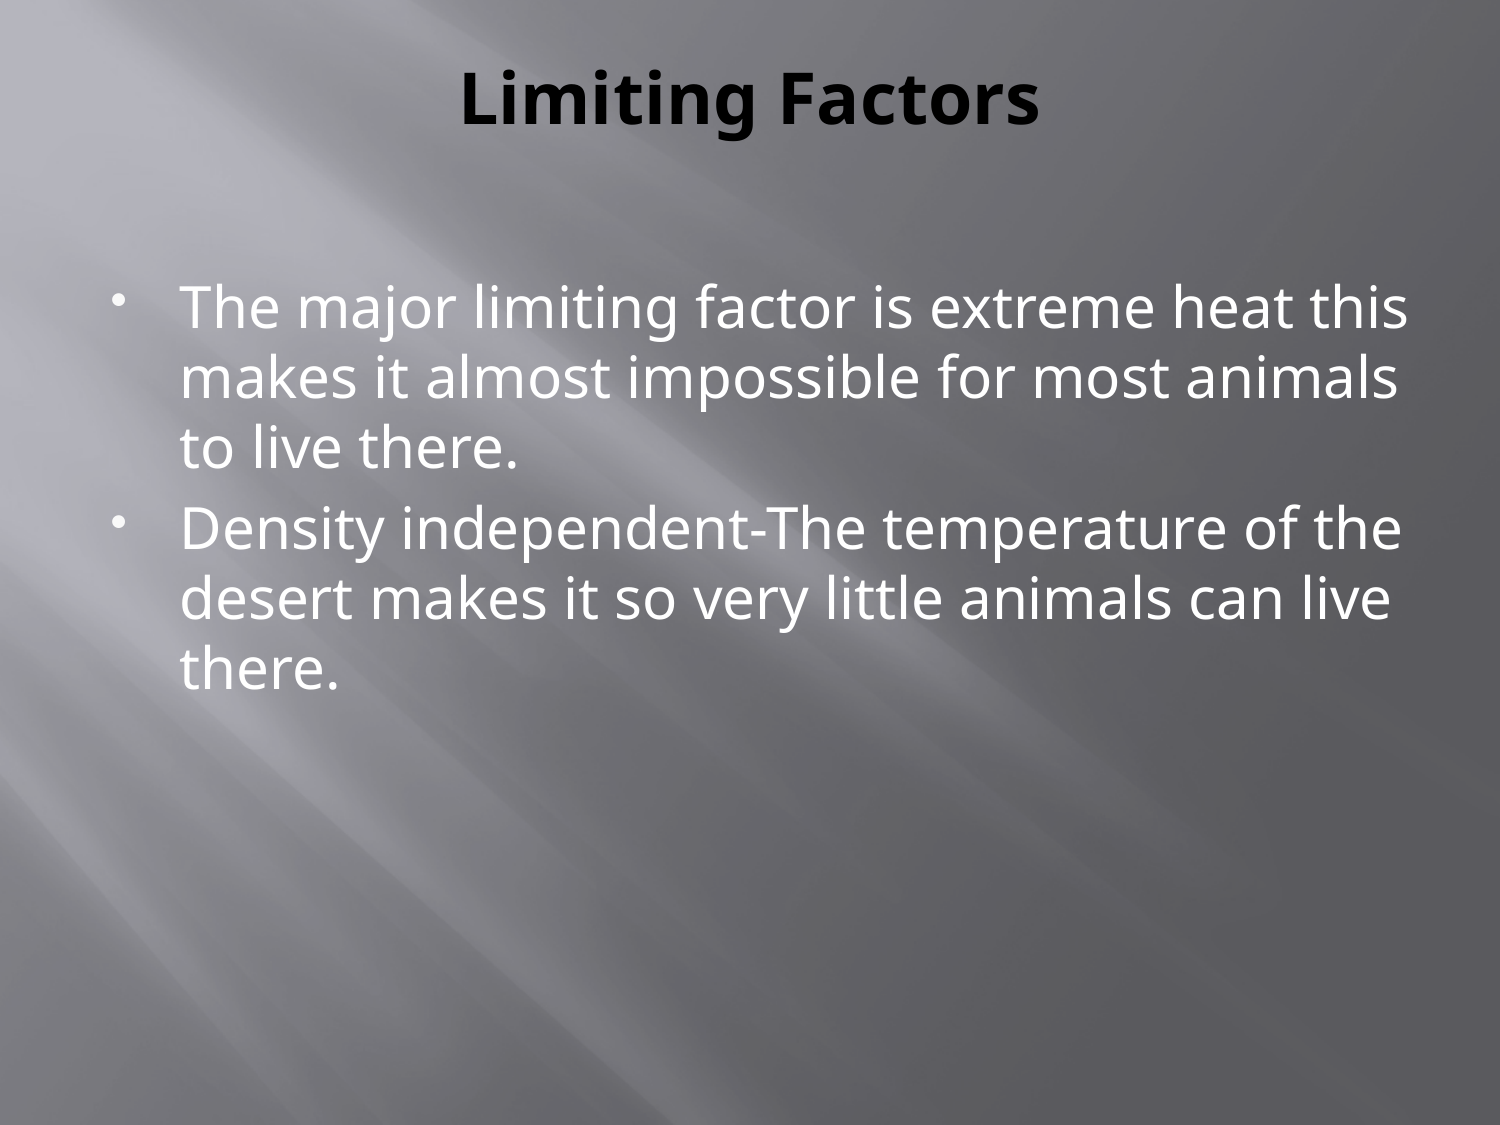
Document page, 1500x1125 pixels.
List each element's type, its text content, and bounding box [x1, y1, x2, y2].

list The major limiting factor is extreme heat this makes it almost impossible for most animals to live there. Density independent-The temperature of the desert makes it so very little animals can live there. [75, 262, 1425, 1035]
title Limiting Factors [75, 45, 1425, 233]
